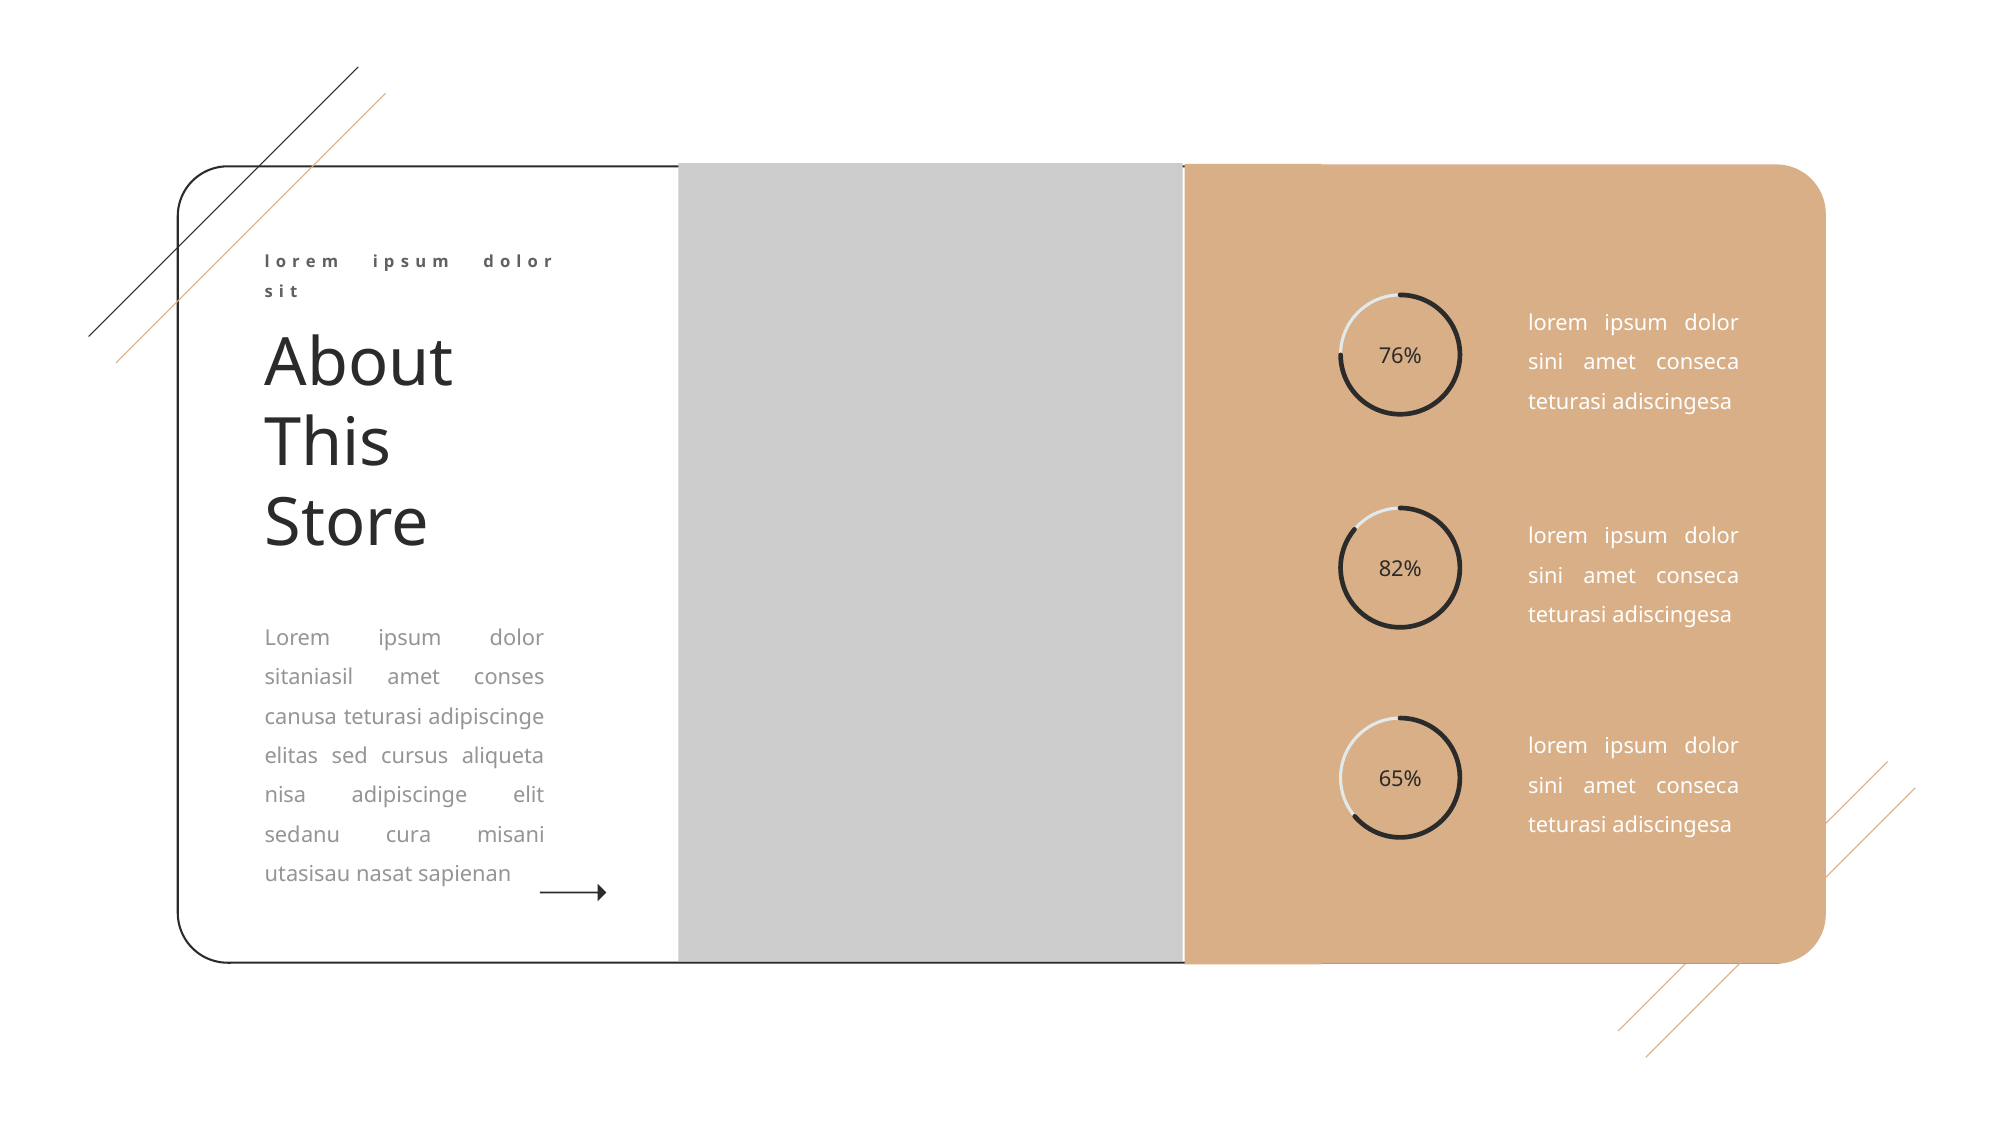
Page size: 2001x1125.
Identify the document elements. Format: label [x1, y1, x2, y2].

text_box [1645, 787, 1916, 1058]
text_box [1184, 163, 1827, 965]
picture [678, 163, 1183, 961]
text_box [88, 66, 359, 337]
text_box [249, 233, 607, 902]
text_box [1340, 288, 1754, 841]
